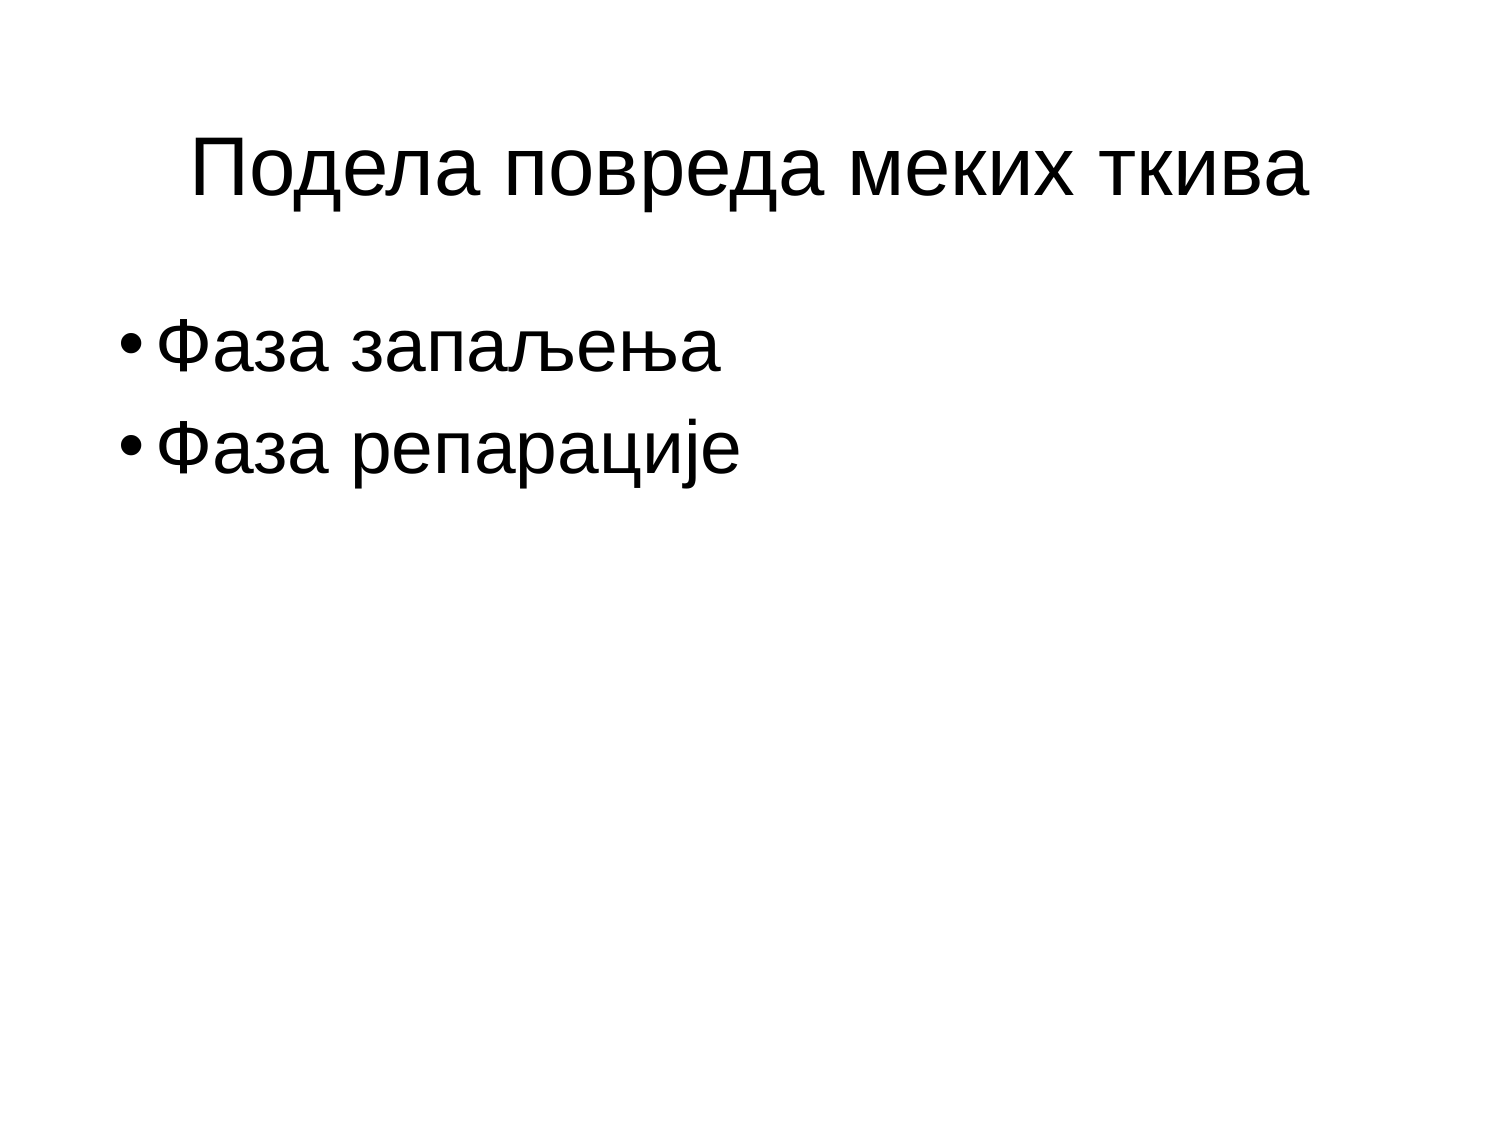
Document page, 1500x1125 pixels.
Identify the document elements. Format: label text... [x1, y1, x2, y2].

title Подела повреда меких ткива [103, 59, 1397, 278]
list Фаза запаљења Фаза репарације [103, 299, 1397, 1014]
